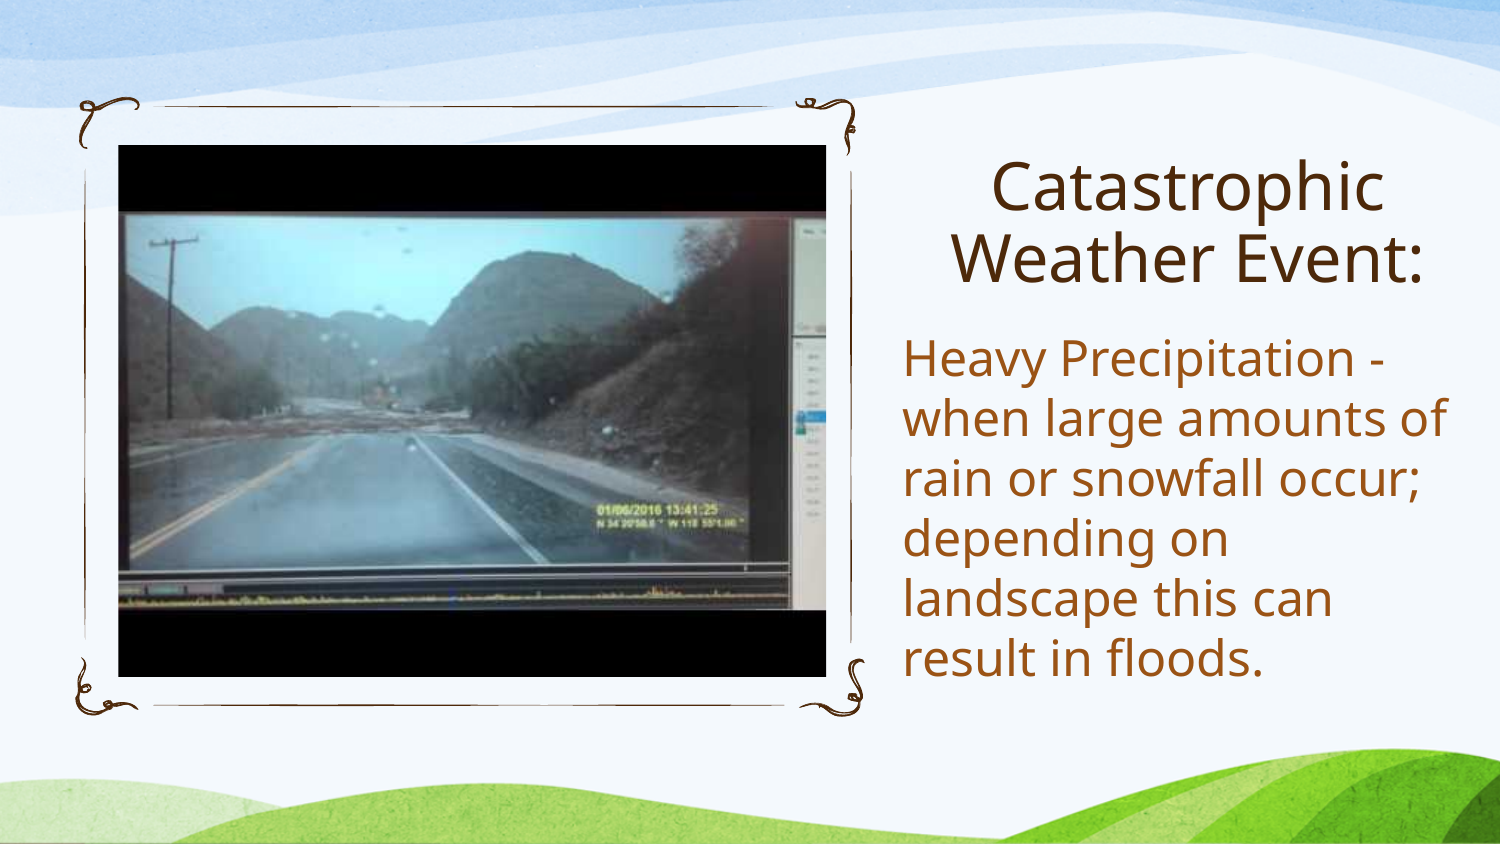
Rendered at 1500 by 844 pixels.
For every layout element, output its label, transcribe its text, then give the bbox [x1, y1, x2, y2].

picture [0, 0, 1500, 844]
list Heavy Precipitation - when large amounts of rain or snowfall occur; depending on landscape this can result in floods. [887, 312, 1489, 703]
title Catastrophic Weather Event: [887, 126, 1489, 312]
text_box [118, 145, 827, 677]
